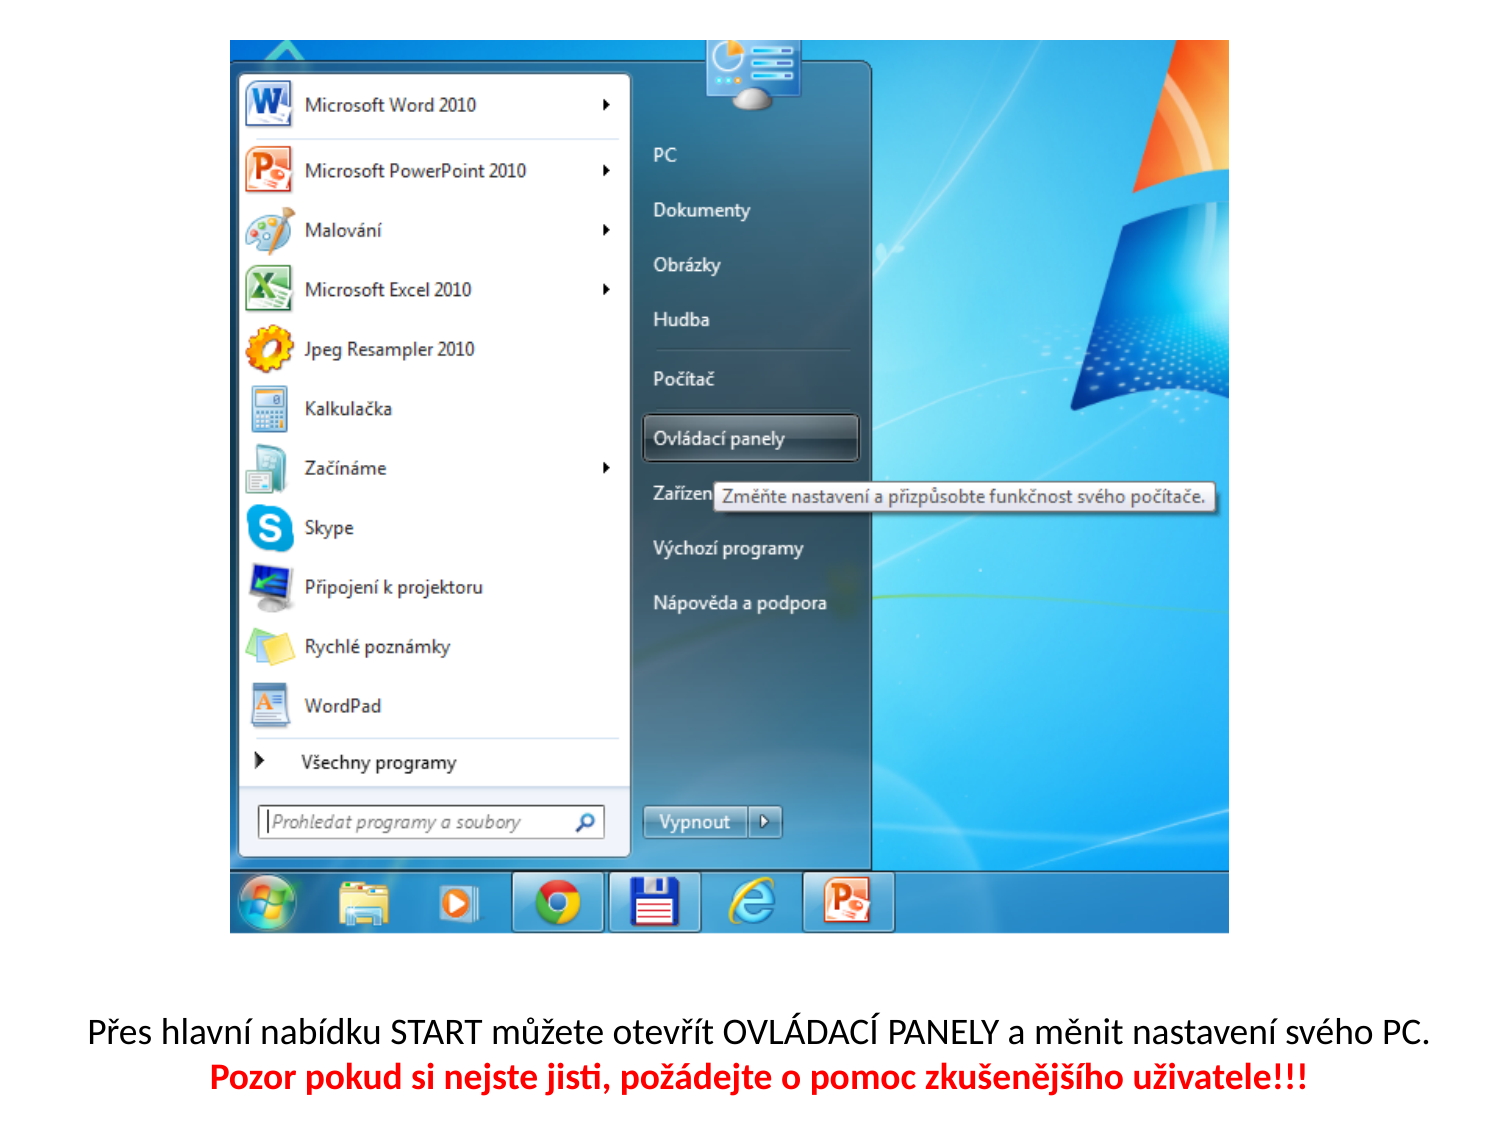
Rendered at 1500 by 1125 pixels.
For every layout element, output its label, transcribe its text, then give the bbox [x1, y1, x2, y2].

picture [229, 40, 1229, 935]
text_box Přes hlavní nabídku START můžete otevřít OVLÁDACÍ PANELY a měnit nastavení svého PC. Pozor pokud si nejste jisti, požádejte o pomoc zkušenějšího uživatele!!! [72, 999, 1448, 1105]
